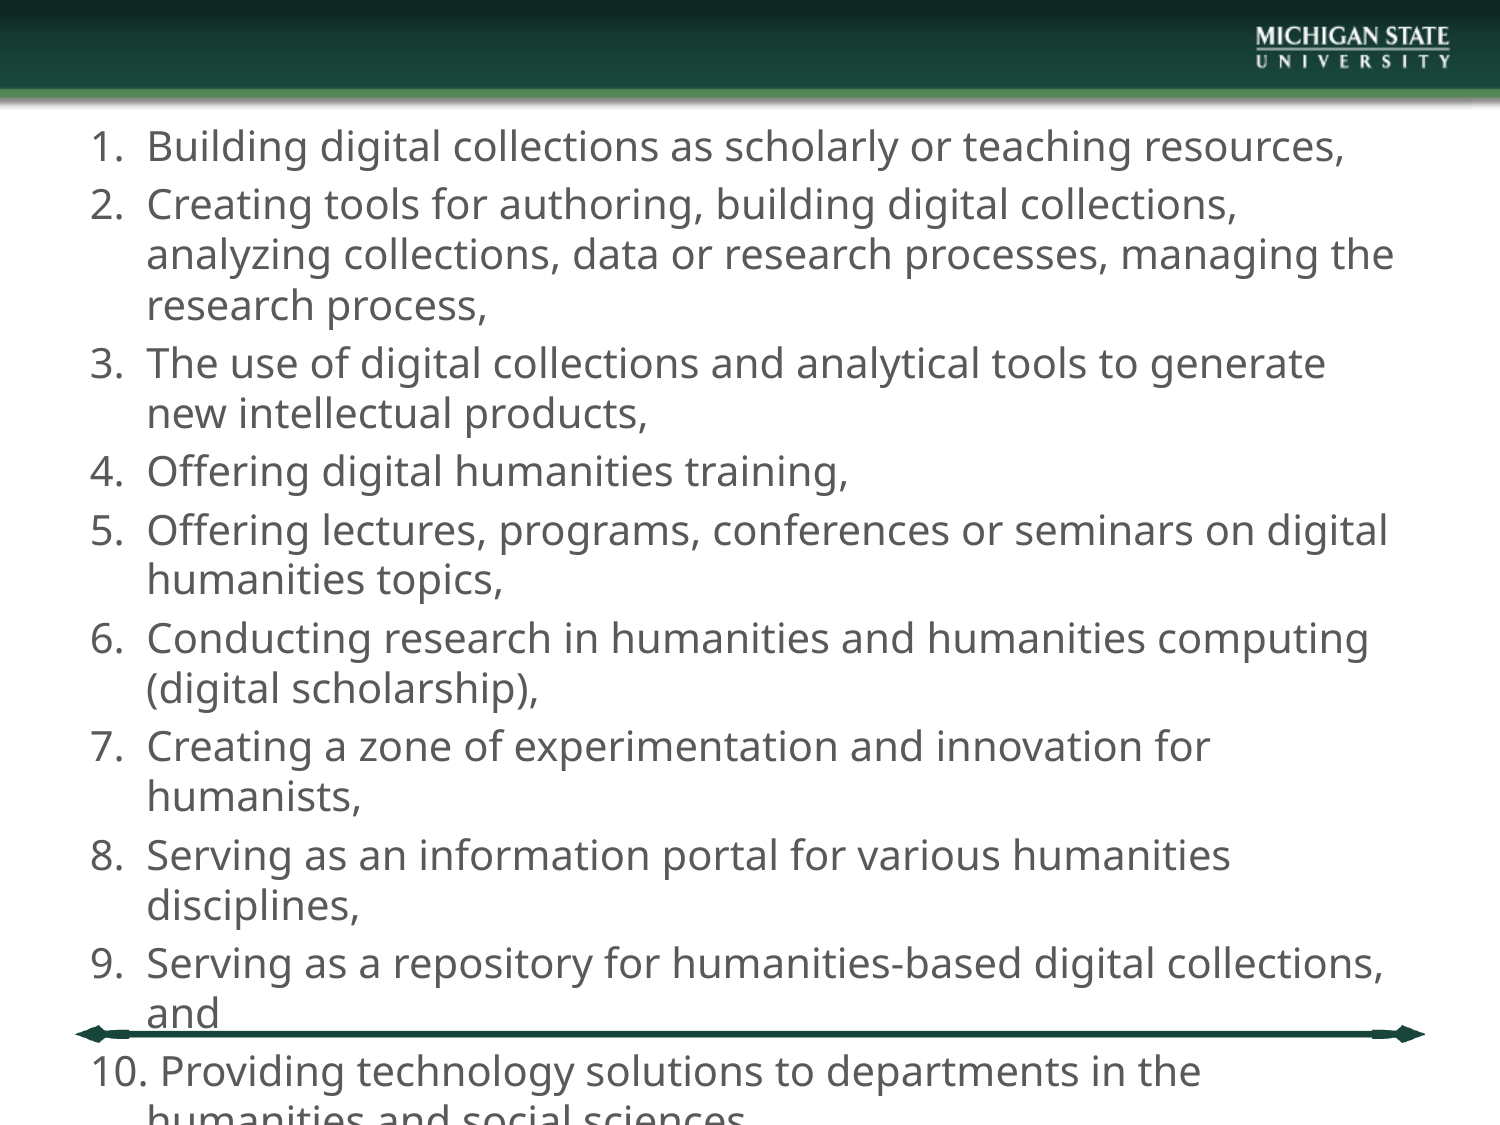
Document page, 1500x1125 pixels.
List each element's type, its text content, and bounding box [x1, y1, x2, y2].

picture [75, 1025, 1425, 1043]
list 1. Building digital collections as scholarly or teaching resources, 2. Creating tools for authoring, building digital collections, analyzing collections, data or research processes, managing the research process, 3. The use of digital collections and analytical tools to generate new intellectual products, 4. Offering digital humanities training, 5. Offering lectures, programs, conferences or seminars on digital humanities topics, 6. Conducting research in humanities and humanities computing (digital scholarship), 7. Creating a zone of experimentation and innovation for humanists, 8. Serving as an information portal for various humanities disciplines, 9. Serving as a repository for humanities-based digital collections, and 10. Providing technology solutions to departments in the humanities and social sciences. [75, 112, 1425, 780]
picture [0, 0, 1500, 110]
